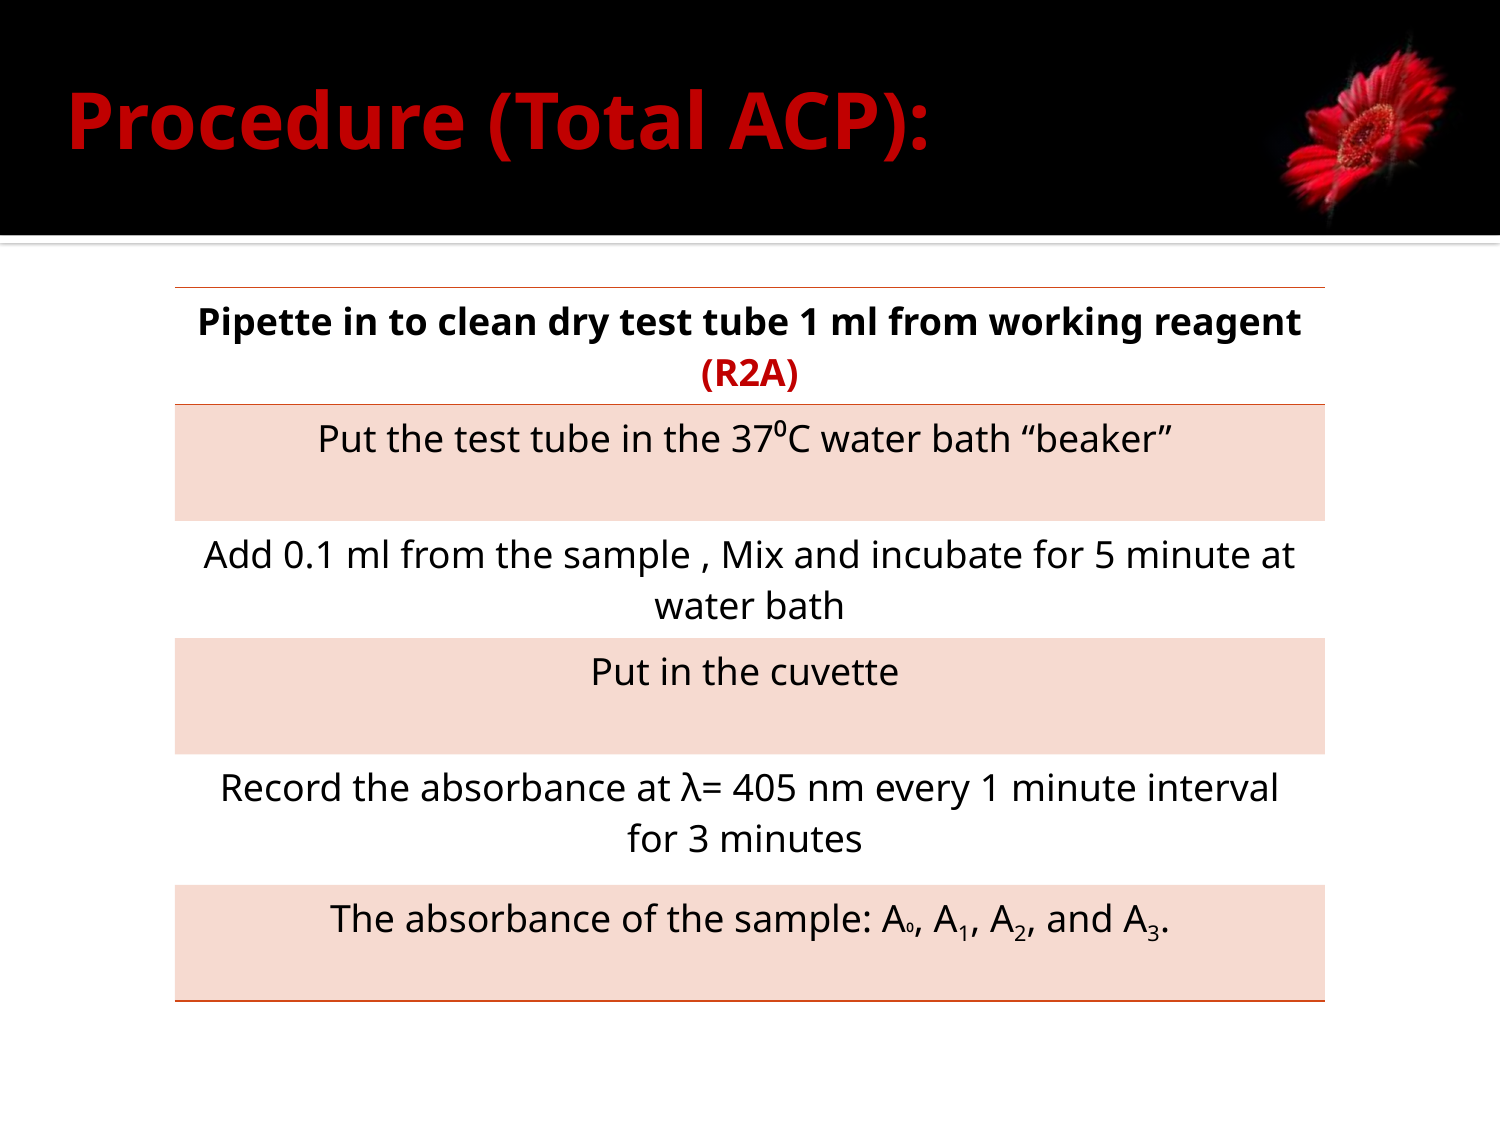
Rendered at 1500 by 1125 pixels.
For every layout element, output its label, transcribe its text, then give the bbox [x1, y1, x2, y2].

table_cell Add 0.1 ml from the sample , Mix and incubate for 5 minute at water bath [175, 521, 1325, 638]
table_cell Put in the cuvette [175, 638, 1325, 754]
table_cell The absorbance of the sample: A⁰, A1, A2, and A3. [175, 885, 1325, 1000]
title Procedure (Total ACP): [50, 62, 1400, 268]
table_header Pipette in to clean dry test tube 1 ml from working reagent (R2A) [175, 288, 1325, 404]
picture [1249, 33, 1478, 216]
table_cell Record the absorbance at λ= 405 nm every 1 minute interval for 3 minutes [175, 754, 1325, 885]
table_cell Put the test tube in the 37⁰C water bath “beaker” [175, 405, 1325, 521]
